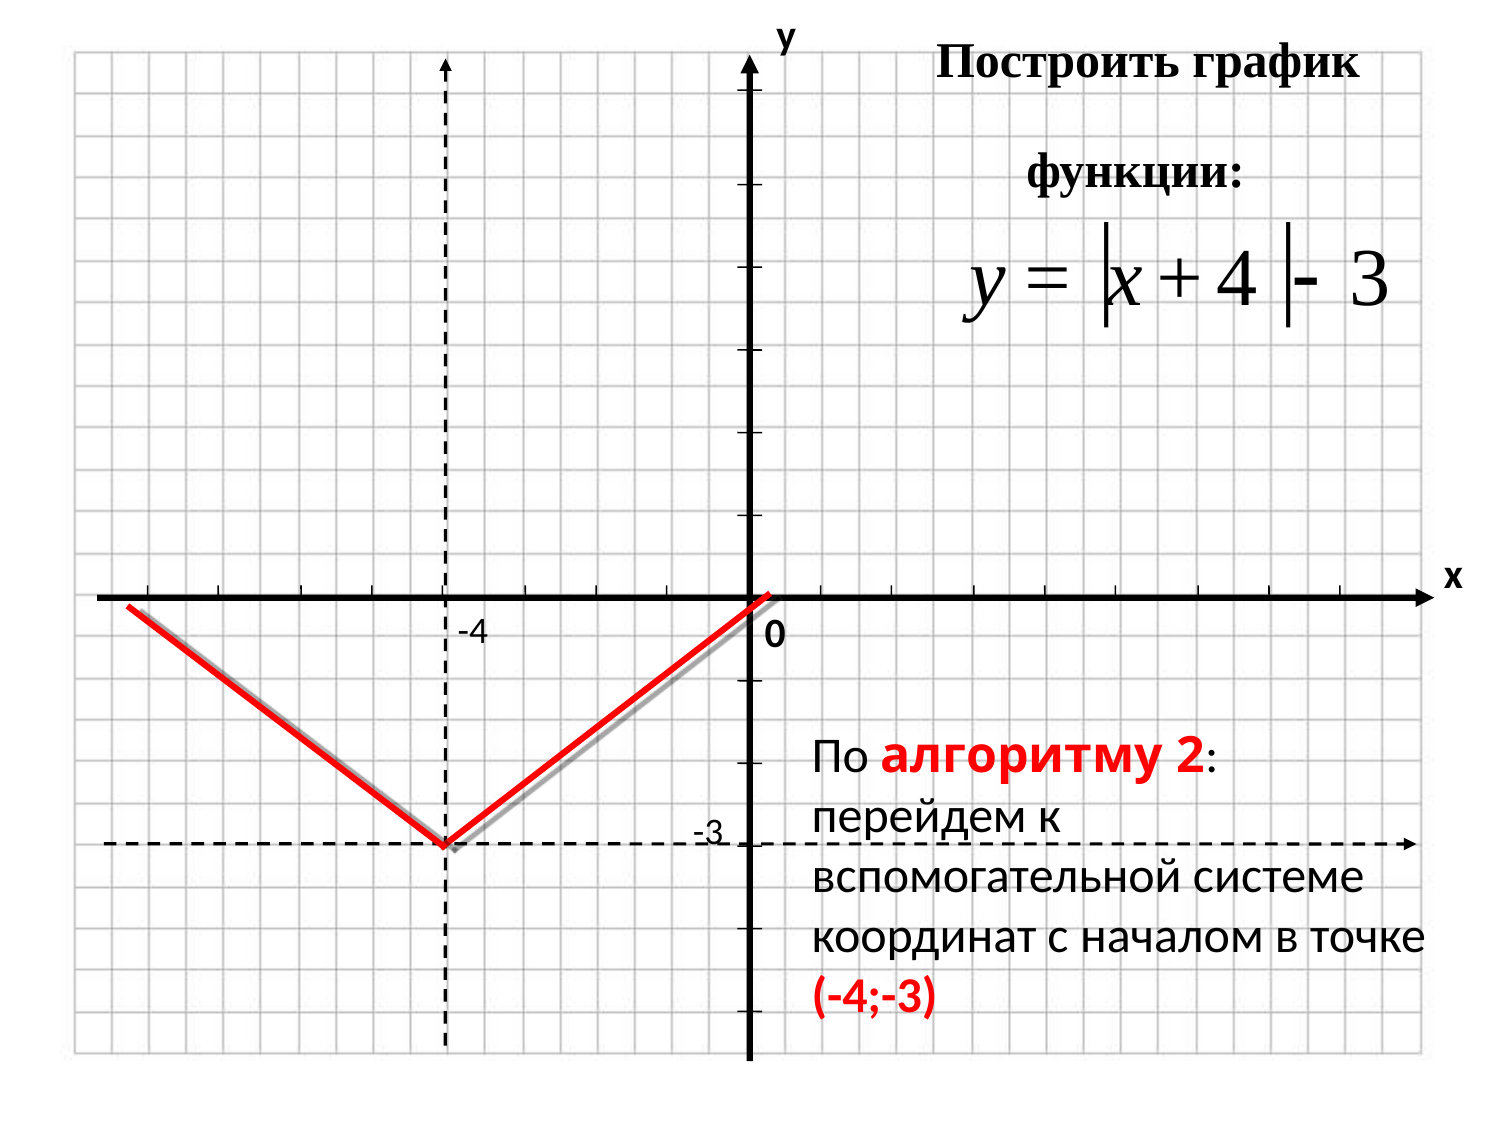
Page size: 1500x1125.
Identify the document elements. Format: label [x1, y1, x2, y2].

text_box [948, 222, 1402, 340]
text_box [129, 595, 768, 846]
text_box [40, 0, 1500, 1077]
